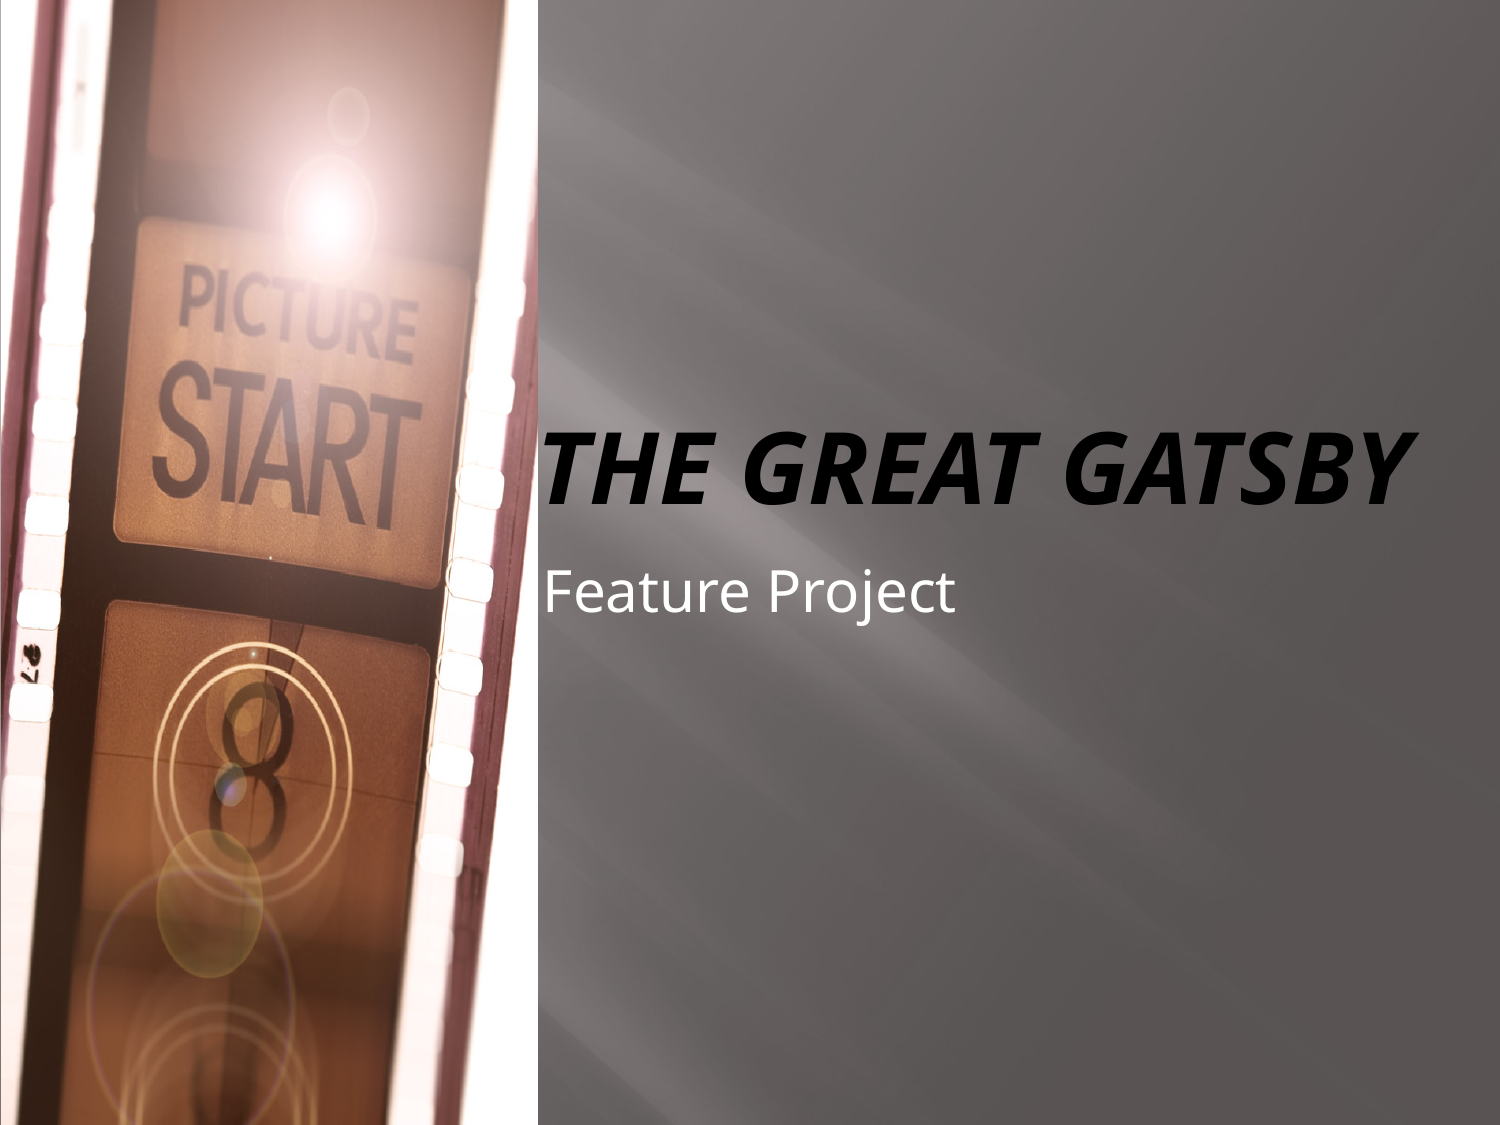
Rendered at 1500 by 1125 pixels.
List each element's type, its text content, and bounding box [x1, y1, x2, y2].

subtitle Feature Project [583, 546, 1275, 834]
title The Great Gatsby [583, 224, 1420, 525]
picture [1, 0, 538, 1125]
